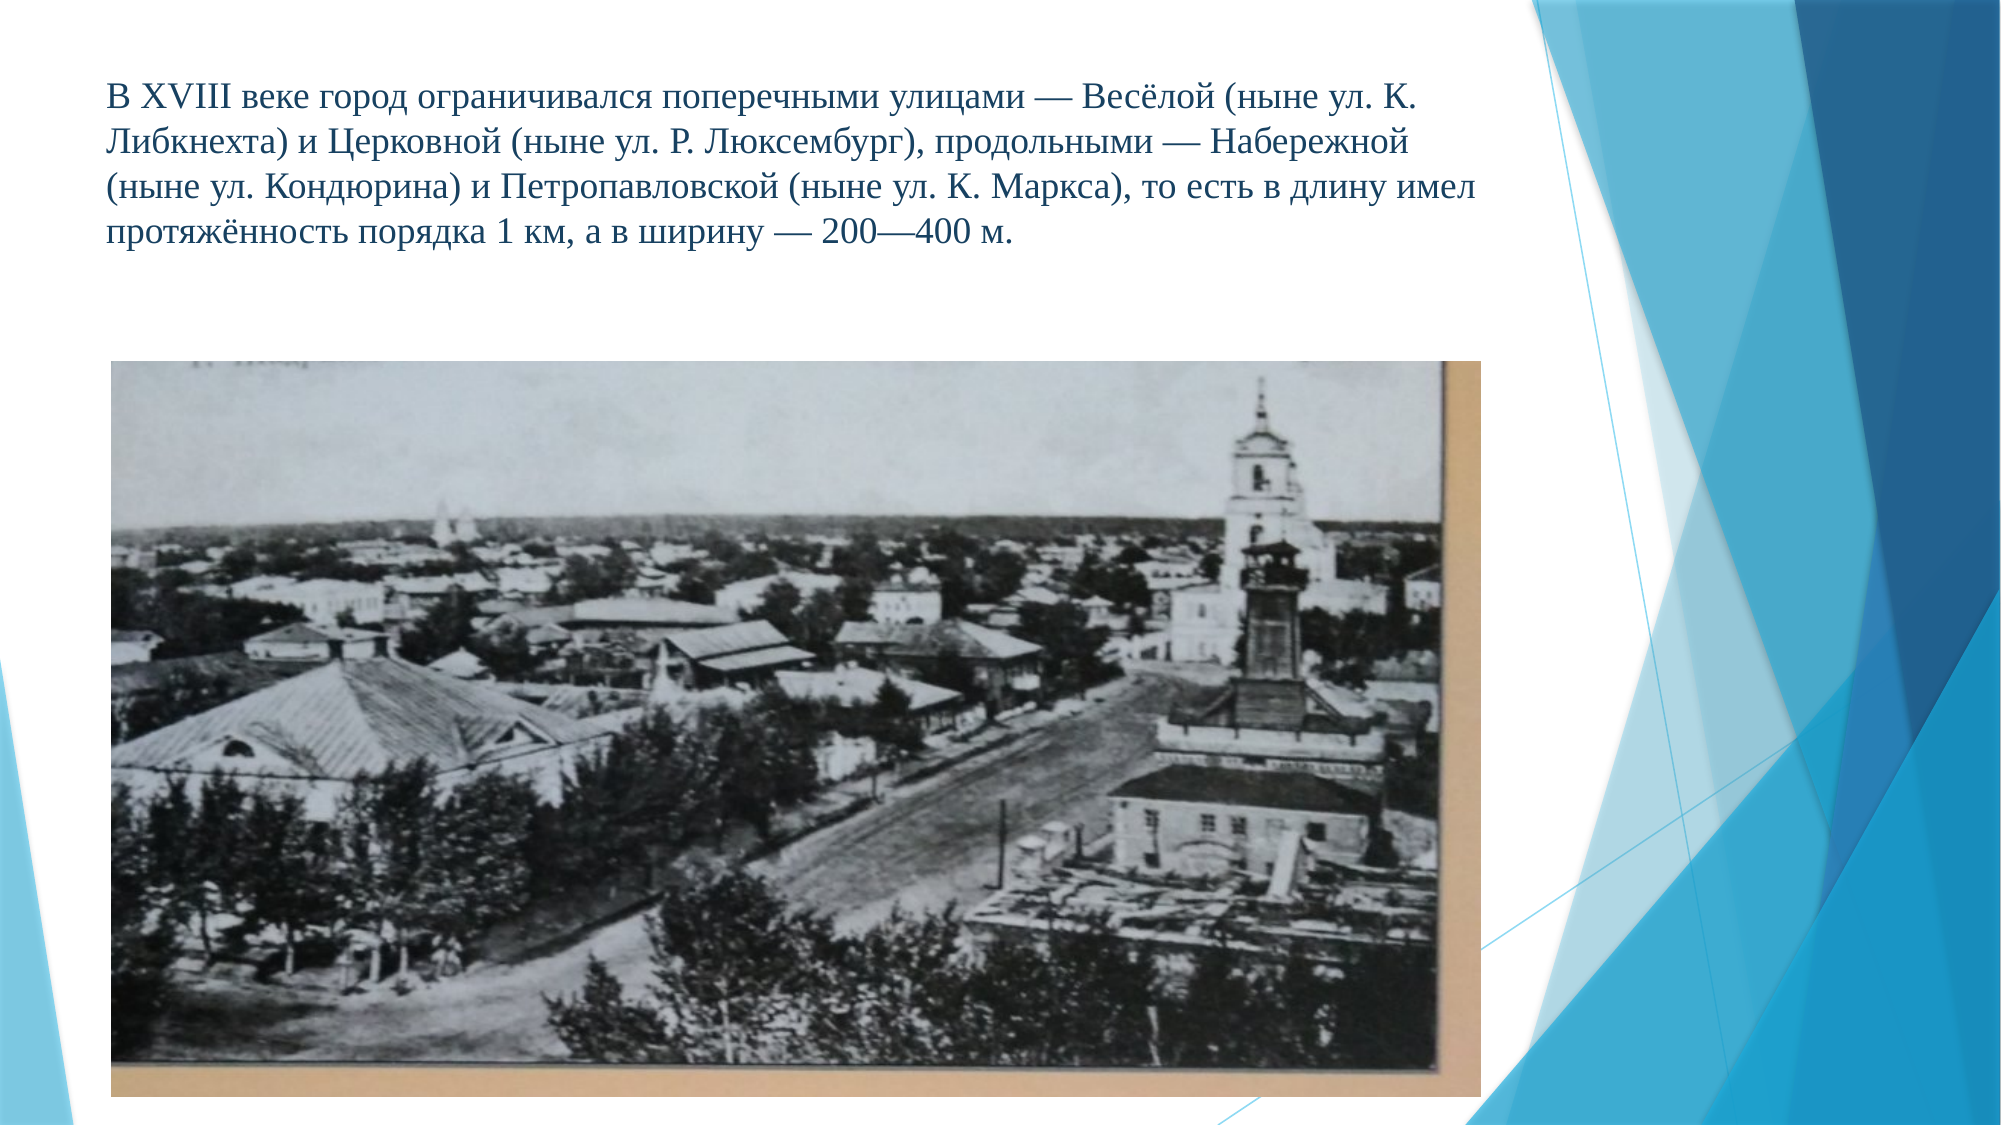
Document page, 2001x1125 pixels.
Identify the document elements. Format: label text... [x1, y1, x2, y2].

title В XVIII веке город ограничивался поперечными улицами — Весёлой (ныне ул. К. Либкнехта) и Церковной (ныне ул. Р. Люксембург), продольными — Набережной (ныне ул. Кондюрина) и Петропавловской (ныне ул. К. Маркса), то есть в длину имел протяжённость порядка 1 км, а в ширину — 200—400 м. [90, 63, 1502, 362]
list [110, 360, 1482, 1098]
